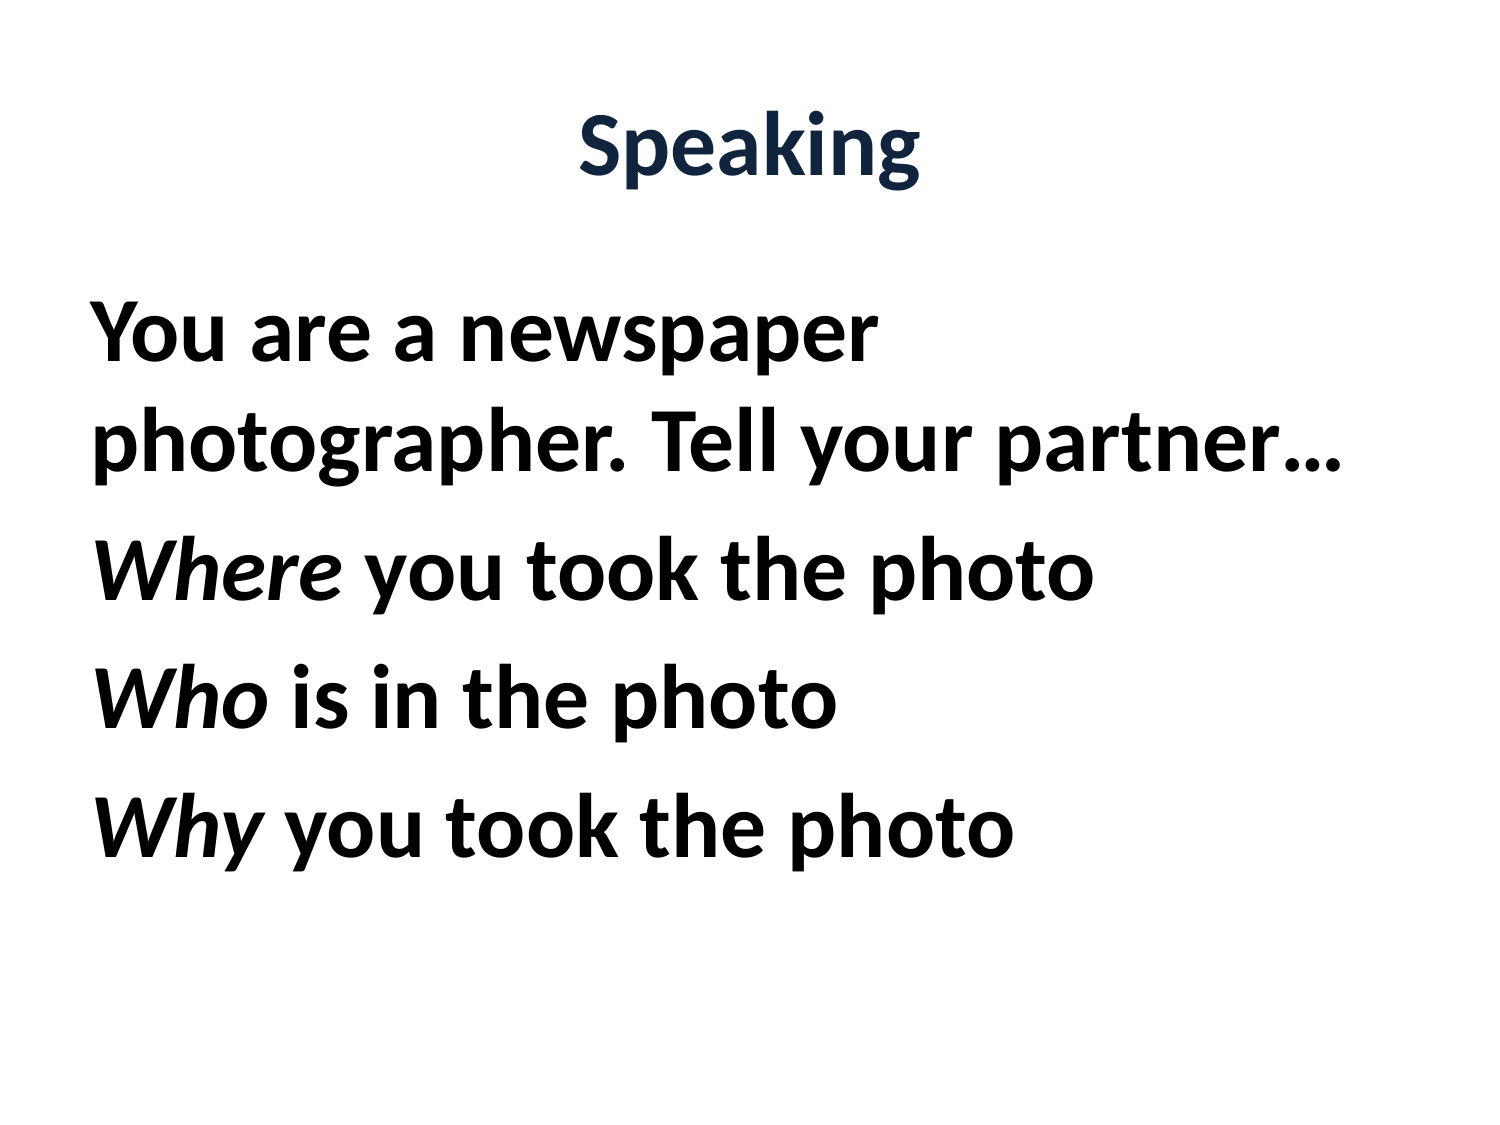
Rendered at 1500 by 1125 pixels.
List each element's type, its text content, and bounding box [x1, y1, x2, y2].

title Speaking [75, 45, 1425, 233]
list You are a newspaper photographer. Tell your partner… Where you took the photo Who is in the photo Why you took the photo [75, 262, 1425, 1005]
